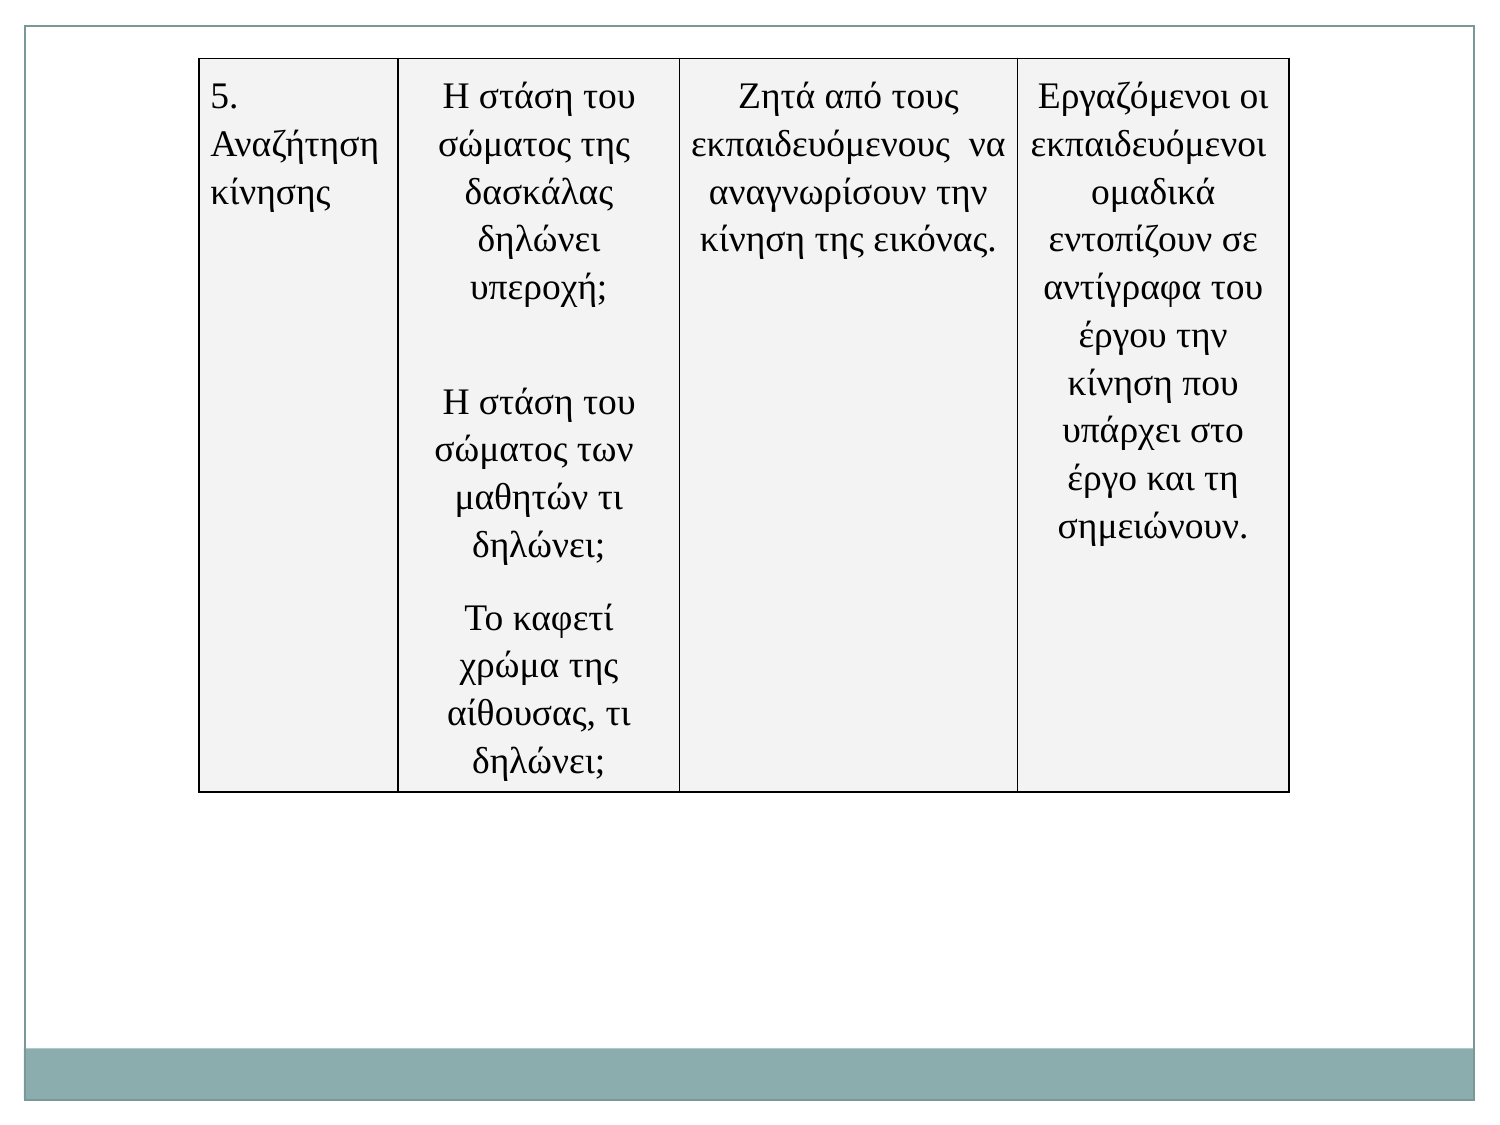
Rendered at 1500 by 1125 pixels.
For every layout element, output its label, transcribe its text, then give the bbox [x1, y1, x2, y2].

table_header Εργαζόμενοι οι εκπαιδευόμενοι ομαδικά εντοπίζουν σε αντίγραφα του έργου την κίνηση που υπάρχει στο έργο και τη σημειώνουν. [1018, 59, 1288, 791]
table_header Η στάση του σώματος της δασκάλας δηλώνει υπεροχή; Η στάση του σώματος των μαθητών τι δηλώνει; Το καφετί χρώμα της αίθουσας, τι δηλώνει; [399, 59, 679, 791]
table_header Ζητά από τους εκπαιδευόμενους να αναγνωρίσουν την κίνηση της εικόνας. [680, 59, 1017, 791]
table_header 5. Αναζήτηση κίνησης [200, 59, 397, 791]
